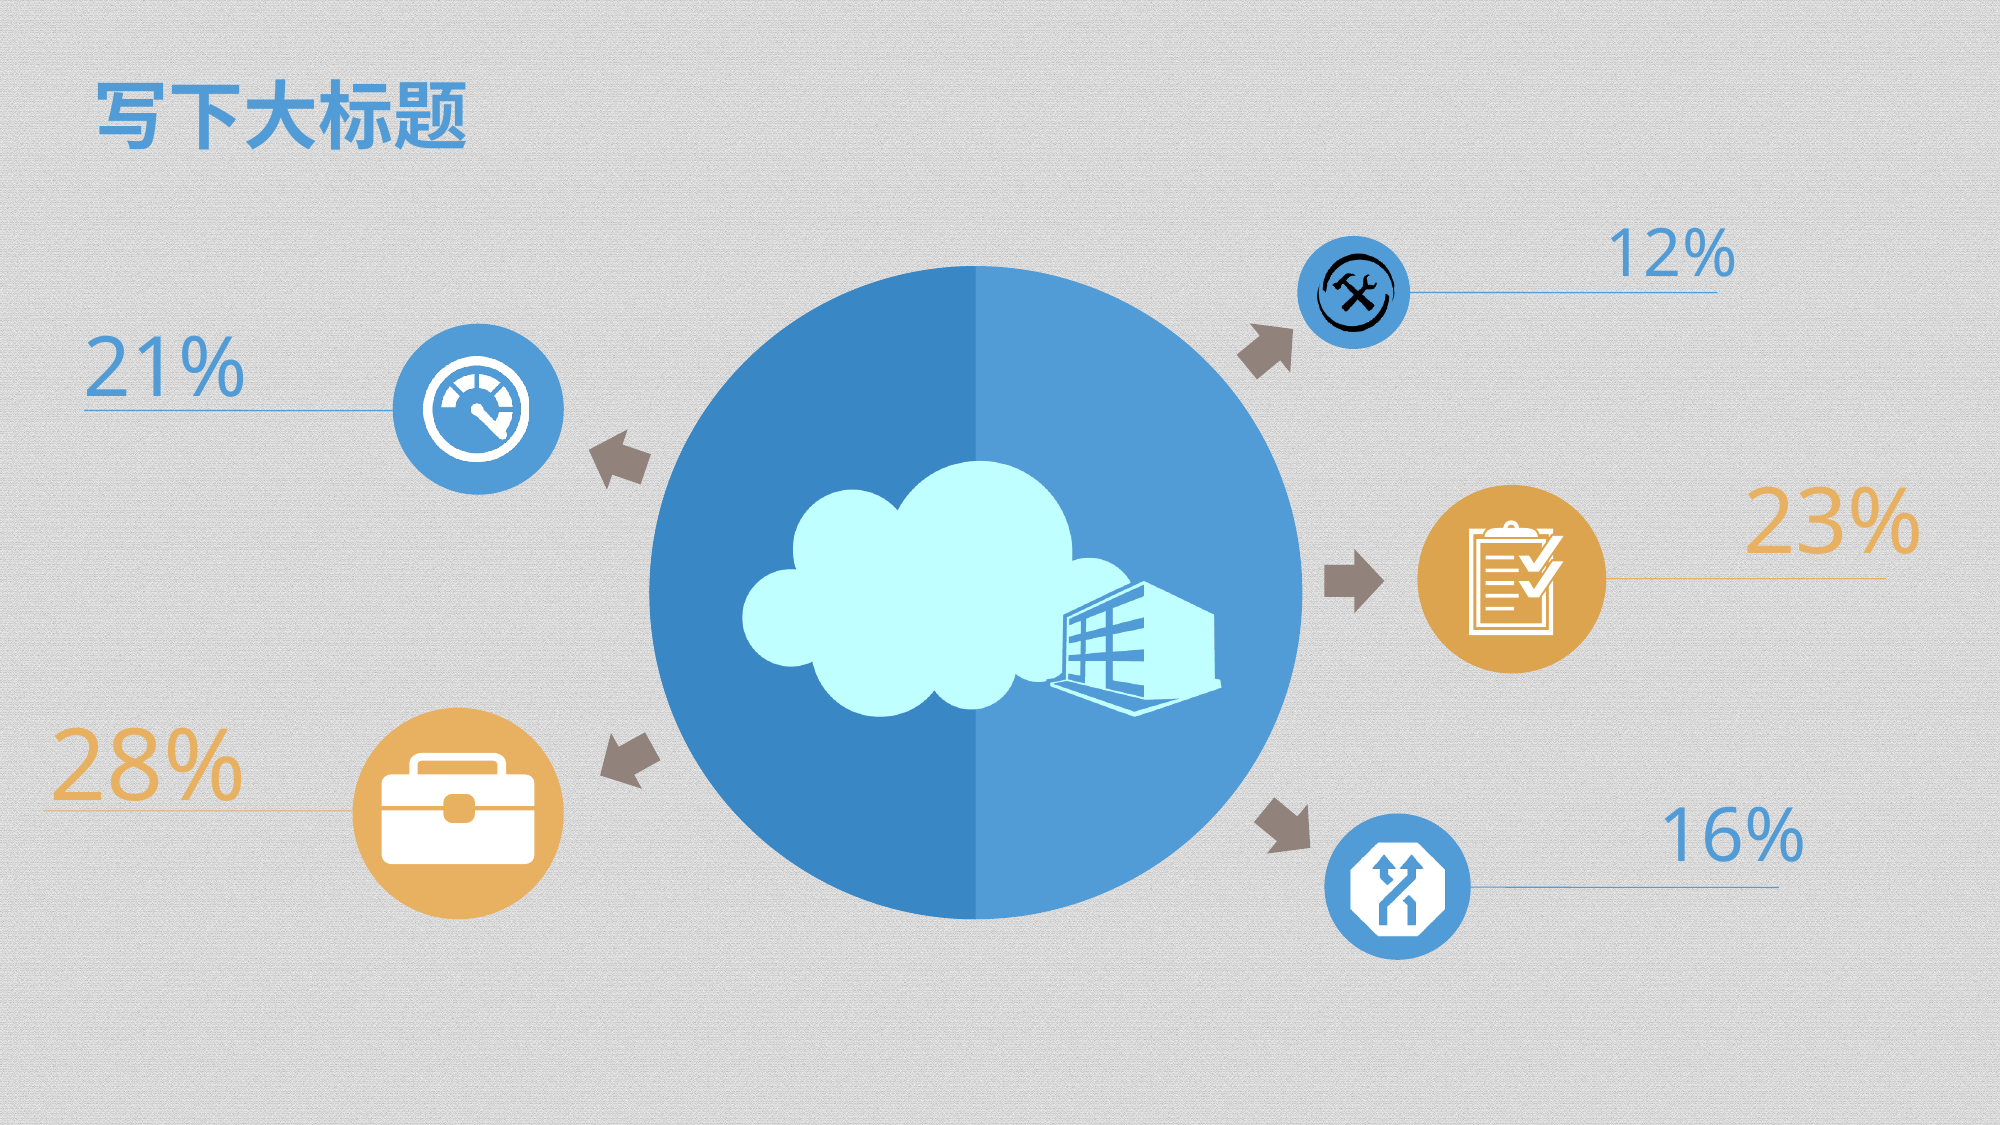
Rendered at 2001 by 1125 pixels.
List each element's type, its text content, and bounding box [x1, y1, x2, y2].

text_box [1298, 262, 1307, 323]
text_box [1253, 797, 1311, 854]
text_box 16% [1644, 778, 1864, 884]
text_box [352, 707, 564, 920]
text_box [600, 732, 661, 789]
text_box [392, 323, 564, 495]
text_box [1236, 323, 1294, 380]
text_box [588, 429, 651, 490]
text_box [1326, 341, 1381, 348]
text_box [649, 266, 976, 920]
text_box 12% [1590, 202, 1799, 298]
text_box 写下大标题 [79, 61, 557, 167]
text_box 28% [34, 692, 290, 828]
text_box [1324, 813, 1471, 960]
text_box 21% [69, 306, 289, 421]
text_box [1469, 520, 1564, 636]
text_box [1325, 236, 1383, 245]
text_box 23% [1728, 454, 1982, 580]
text_box [1324, 548, 1385, 614]
picture [0, 0, 2000, 1125]
text_box [1403, 267, 1410, 318]
text_box [1417, 484, 1607, 674]
text_box [976, 266, 1303, 920]
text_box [381, 752, 535, 865]
